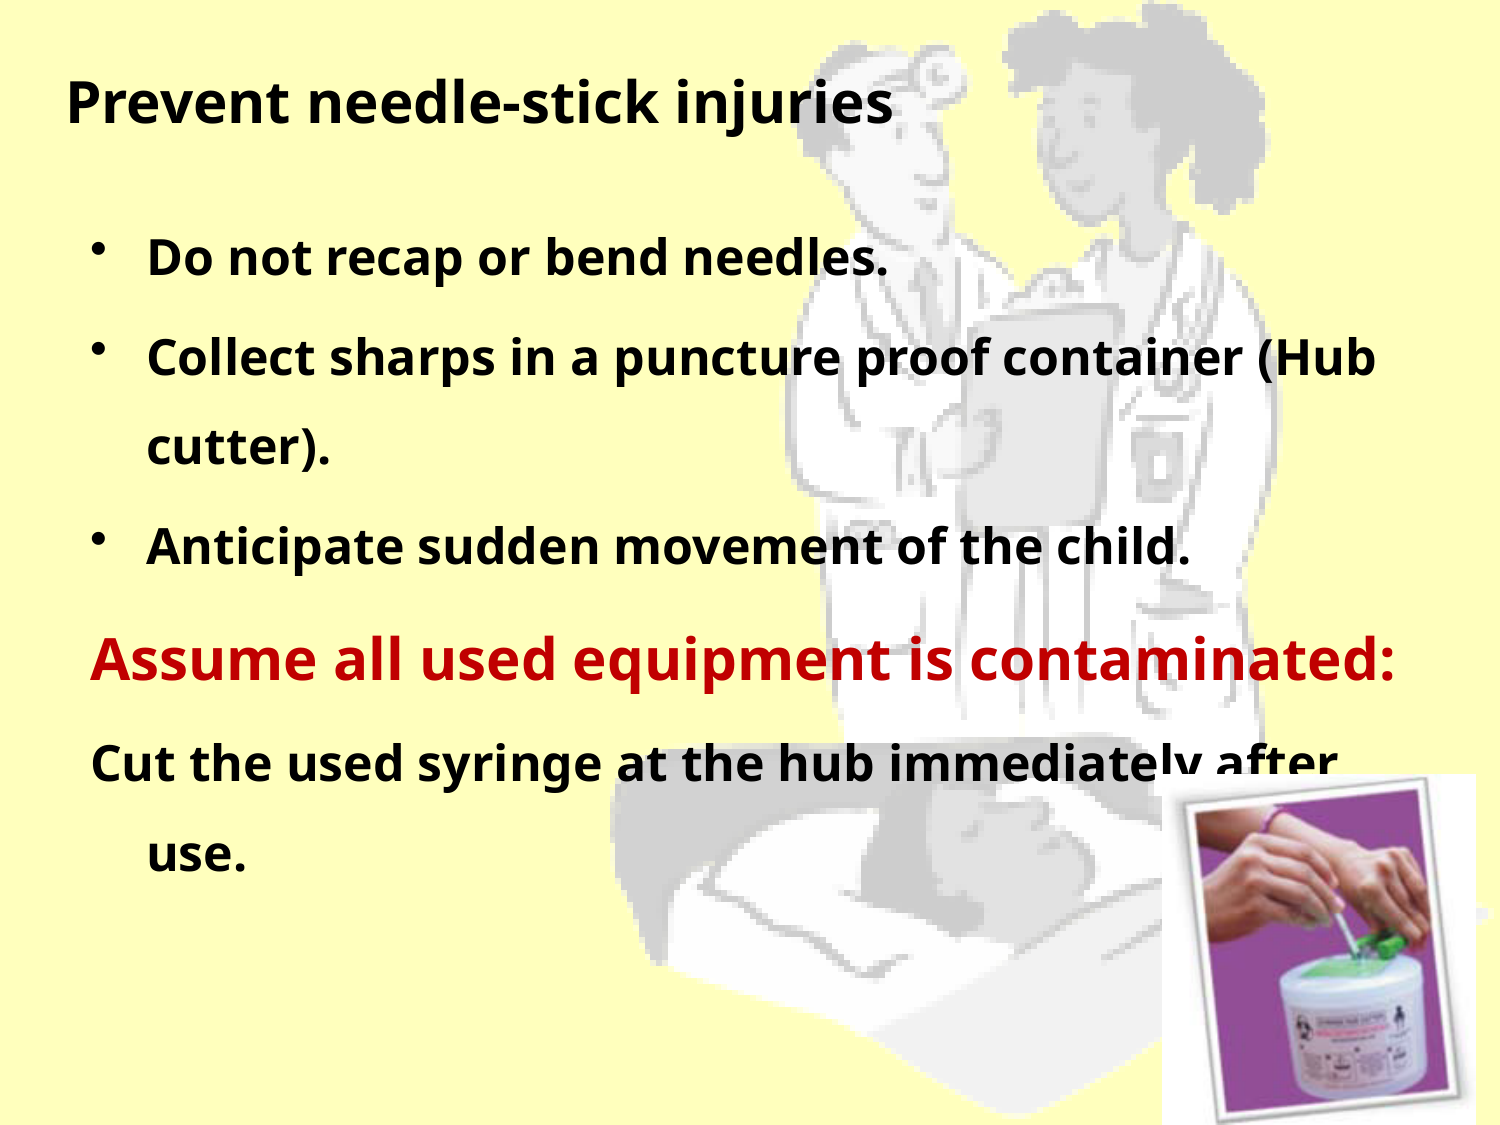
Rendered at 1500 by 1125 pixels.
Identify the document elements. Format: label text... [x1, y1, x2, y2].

title Prevent needle-stick injuries [49, 49, 1238, 151]
picture [1162, 774, 1477, 1125]
list Do not recap or bend needles. Collect sharps in a puncture proof container (Hub cutter). Anticipate sudden movement of the child. Assume all used equipment is contaminated: Cut the used syringe at the hub immediately after use. [74, 187, 1451, 1001]
